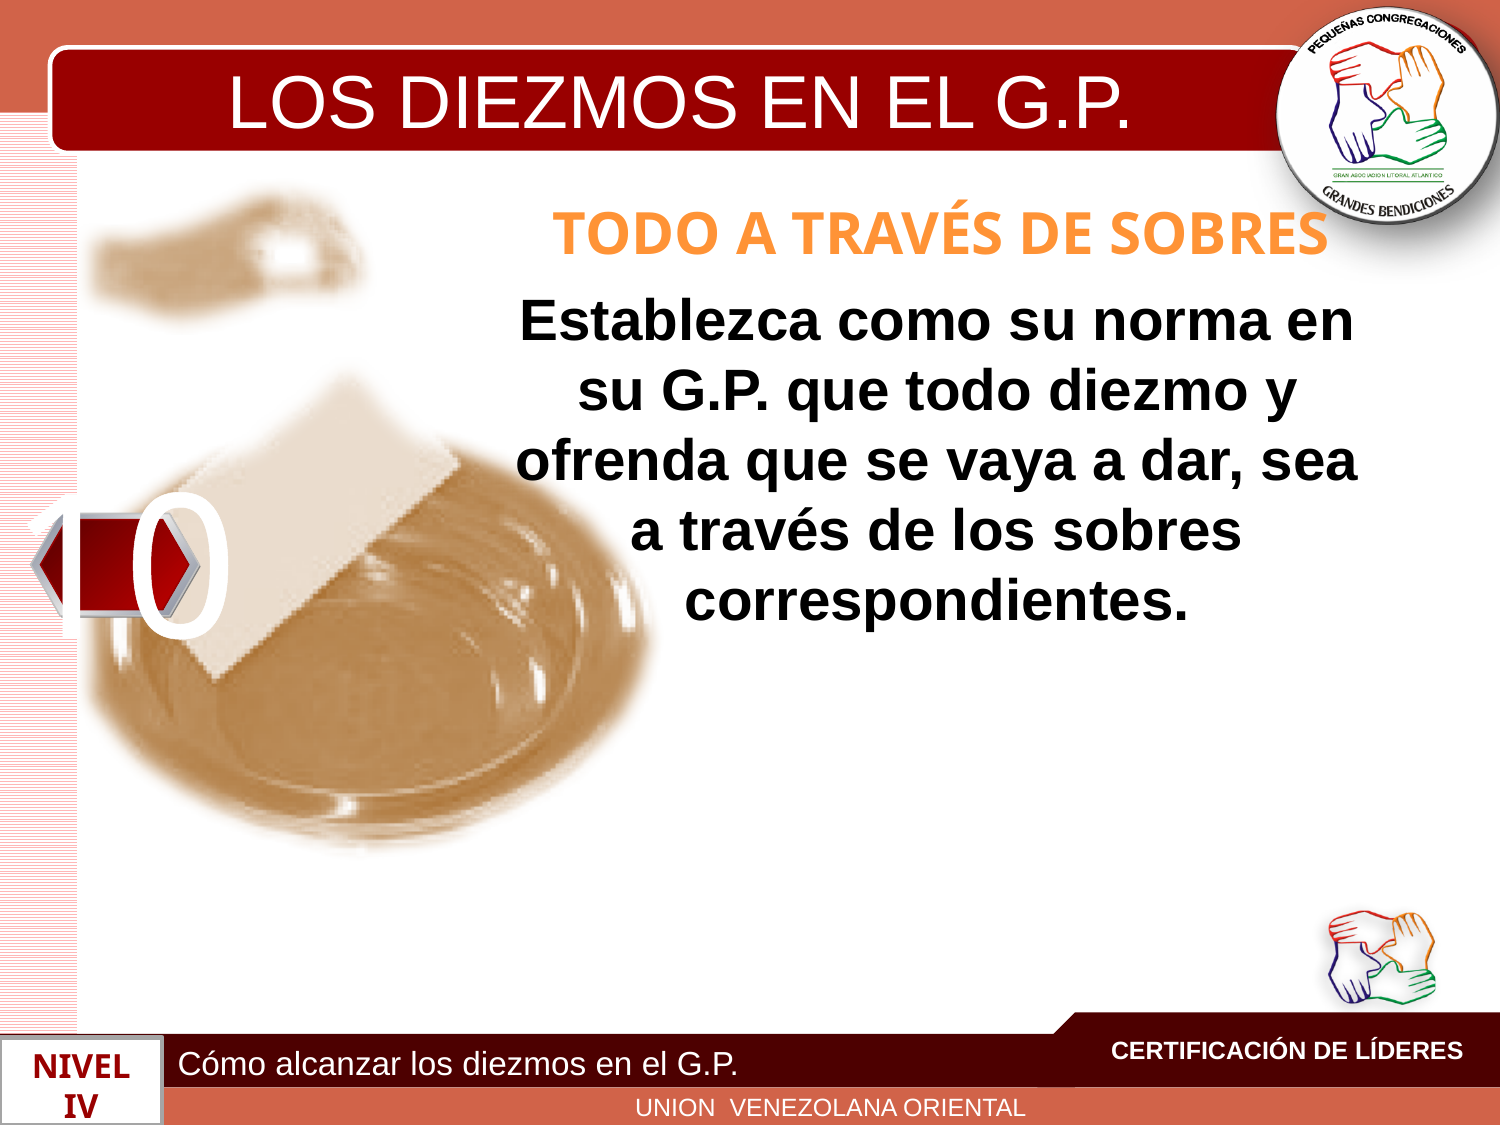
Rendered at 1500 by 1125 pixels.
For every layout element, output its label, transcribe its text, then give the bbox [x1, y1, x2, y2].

text_box TODO A TRAVÉS DE SOBRES [1105, 189, 1346, 274]
title LOS DIEZMOS EN EL G.P. [1105, 52, 1258, 145]
picture [0, 0, 1101, 1012]
picture [1324, 910, 1436, 1006]
list Establezca como su norma en su G.P. que todo diezmo y ofrenda que se vaya a dar, sea a través de los sobres correspondientes. [1105, 274, 1376, 713]
text_box NIVEL IV [0, 1096, 162, 1125]
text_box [0, 429, 266, 688]
footer UNION VENEZOLANA ORIENTAL [162, 1095, 1500, 1125]
picture [1274, 6, 1500, 226]
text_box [0, 1012, 1500, 1088]
